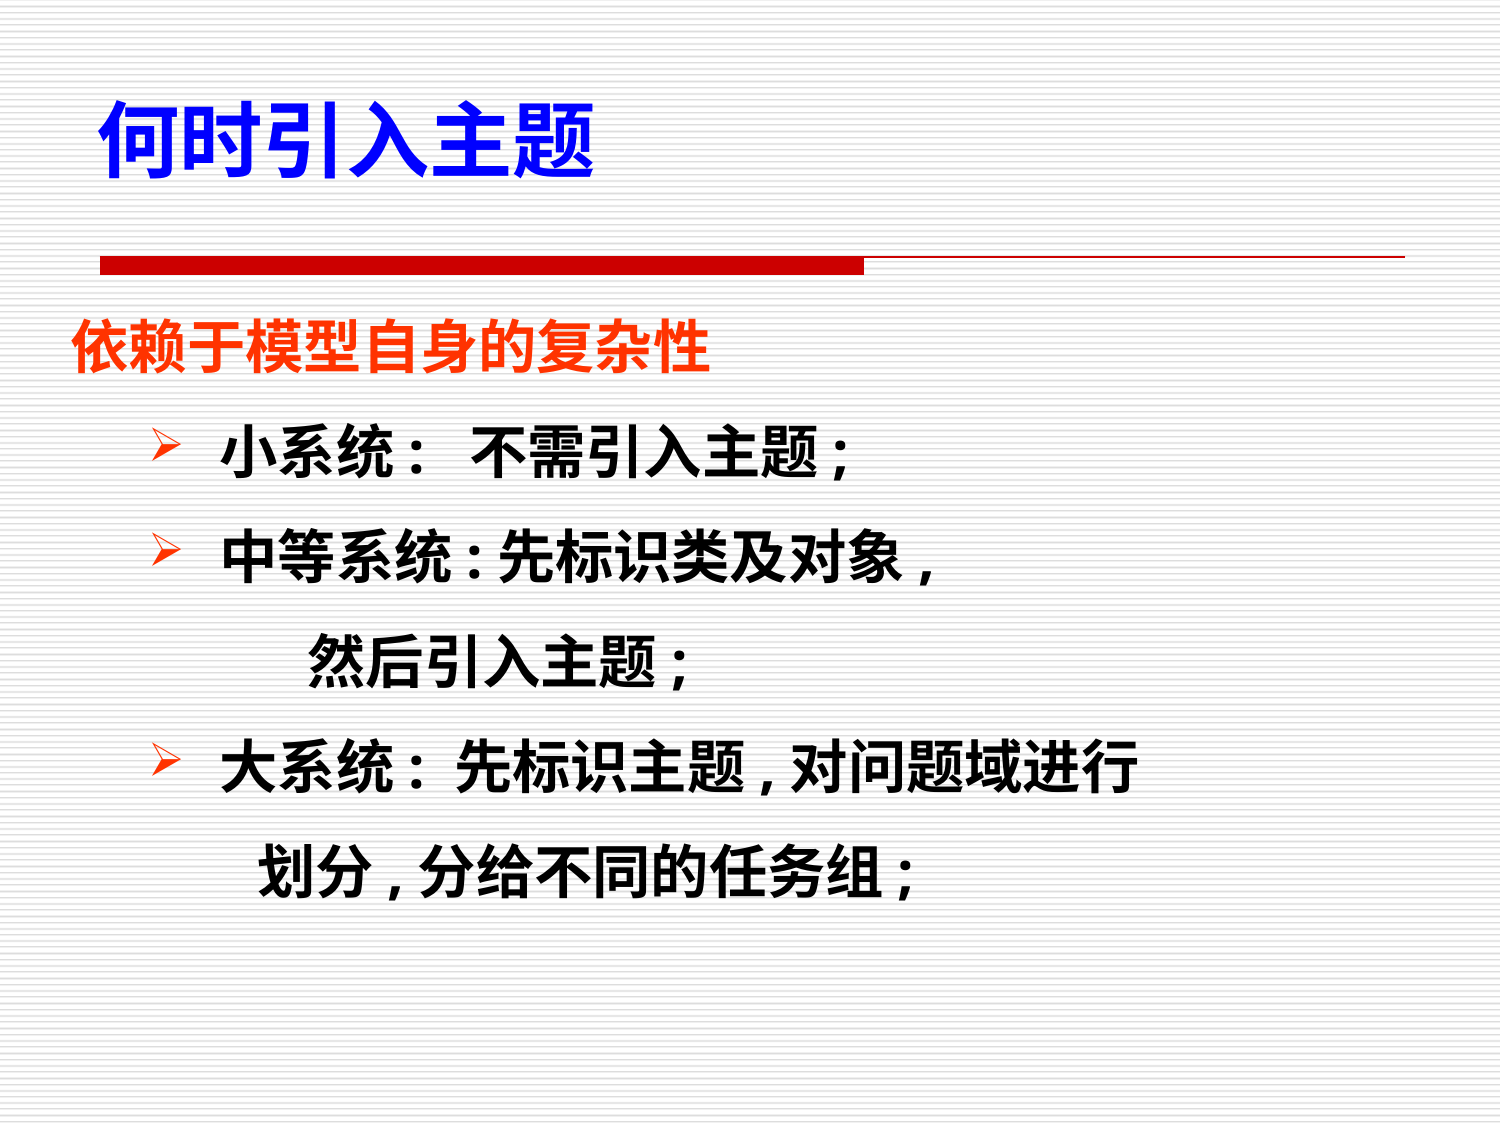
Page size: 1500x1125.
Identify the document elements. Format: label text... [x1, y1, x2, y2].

text_box 何时引入主题 [96, 67, 596, 188]
text_box 依赖于模型自身的复杂性 小系统: 不需引入主题; 中等系统:先标识类及对象, 然后引入主题; 大系统: 先标识主题,对问题域进行 划分,分给不同的任务组; [55, 289, 1500, 1043]
picture [0, 0, 1500, 1125]
